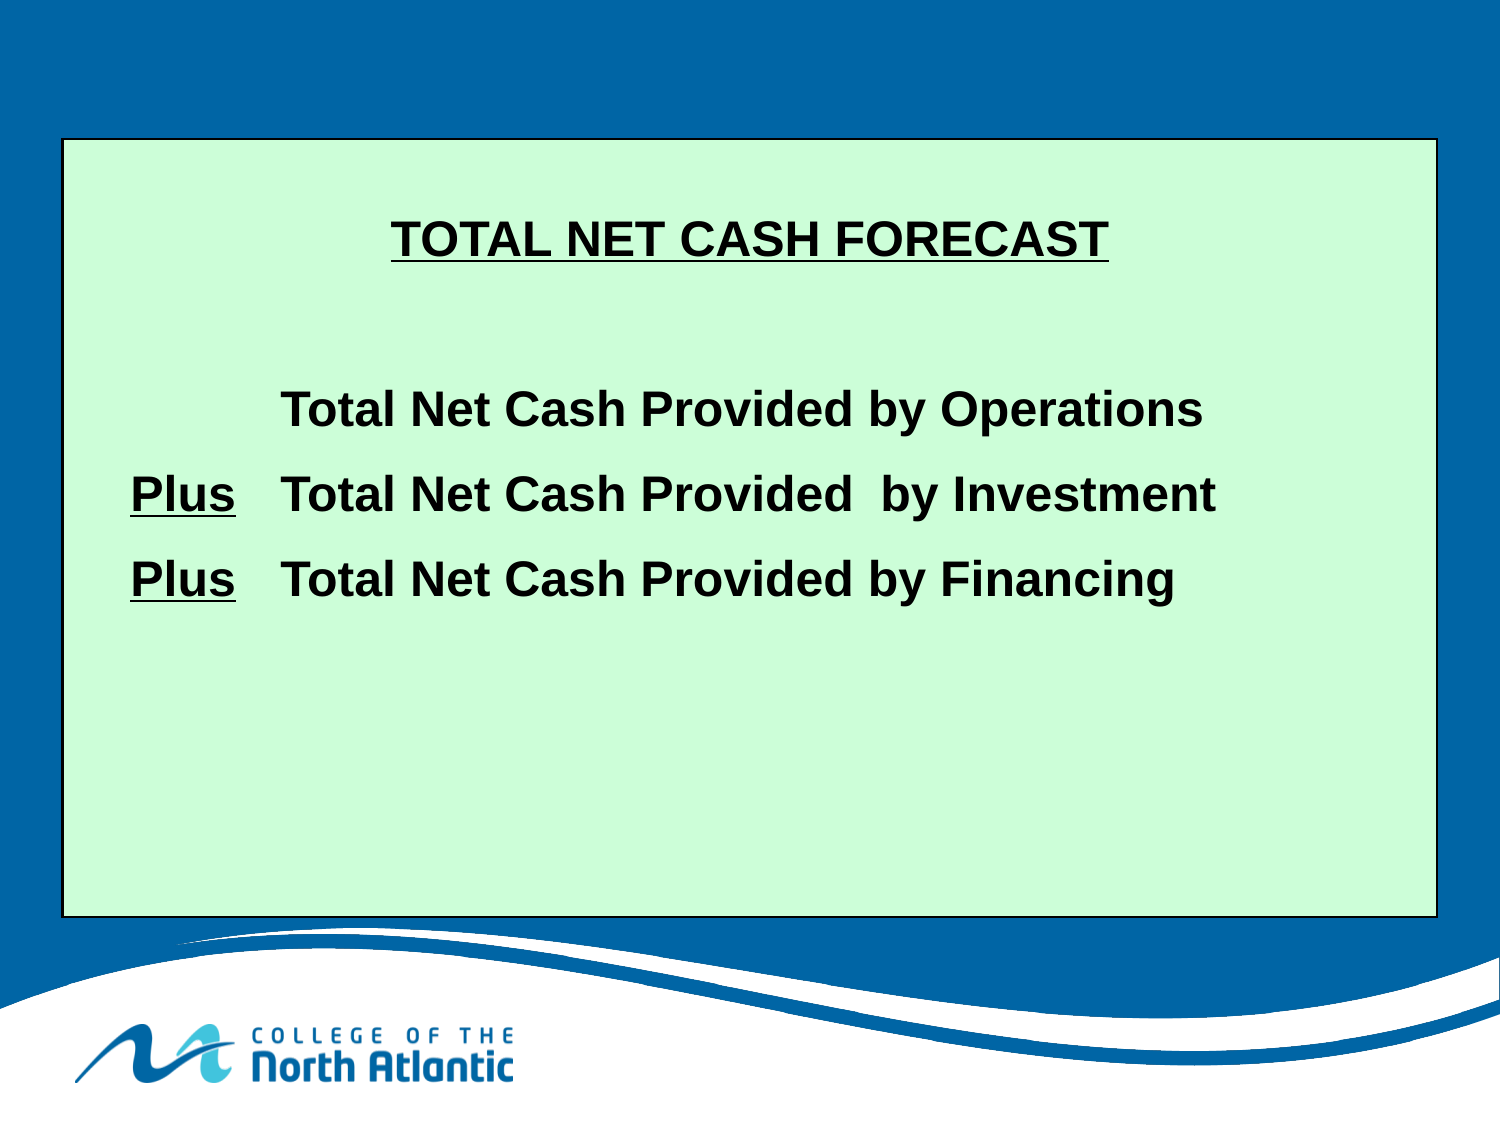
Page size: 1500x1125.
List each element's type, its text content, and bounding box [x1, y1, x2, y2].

text_box TOTAL NET CASH FORECAST Total Net Cash Provided by Operations Plus Total Net Cash Provided by Investment Plus Total Net Cash Provided by Financing [115, 199, 1385, 615]
text_box [62, 138, 1438, 917]
picture [0, 928, 1500, 1125]
